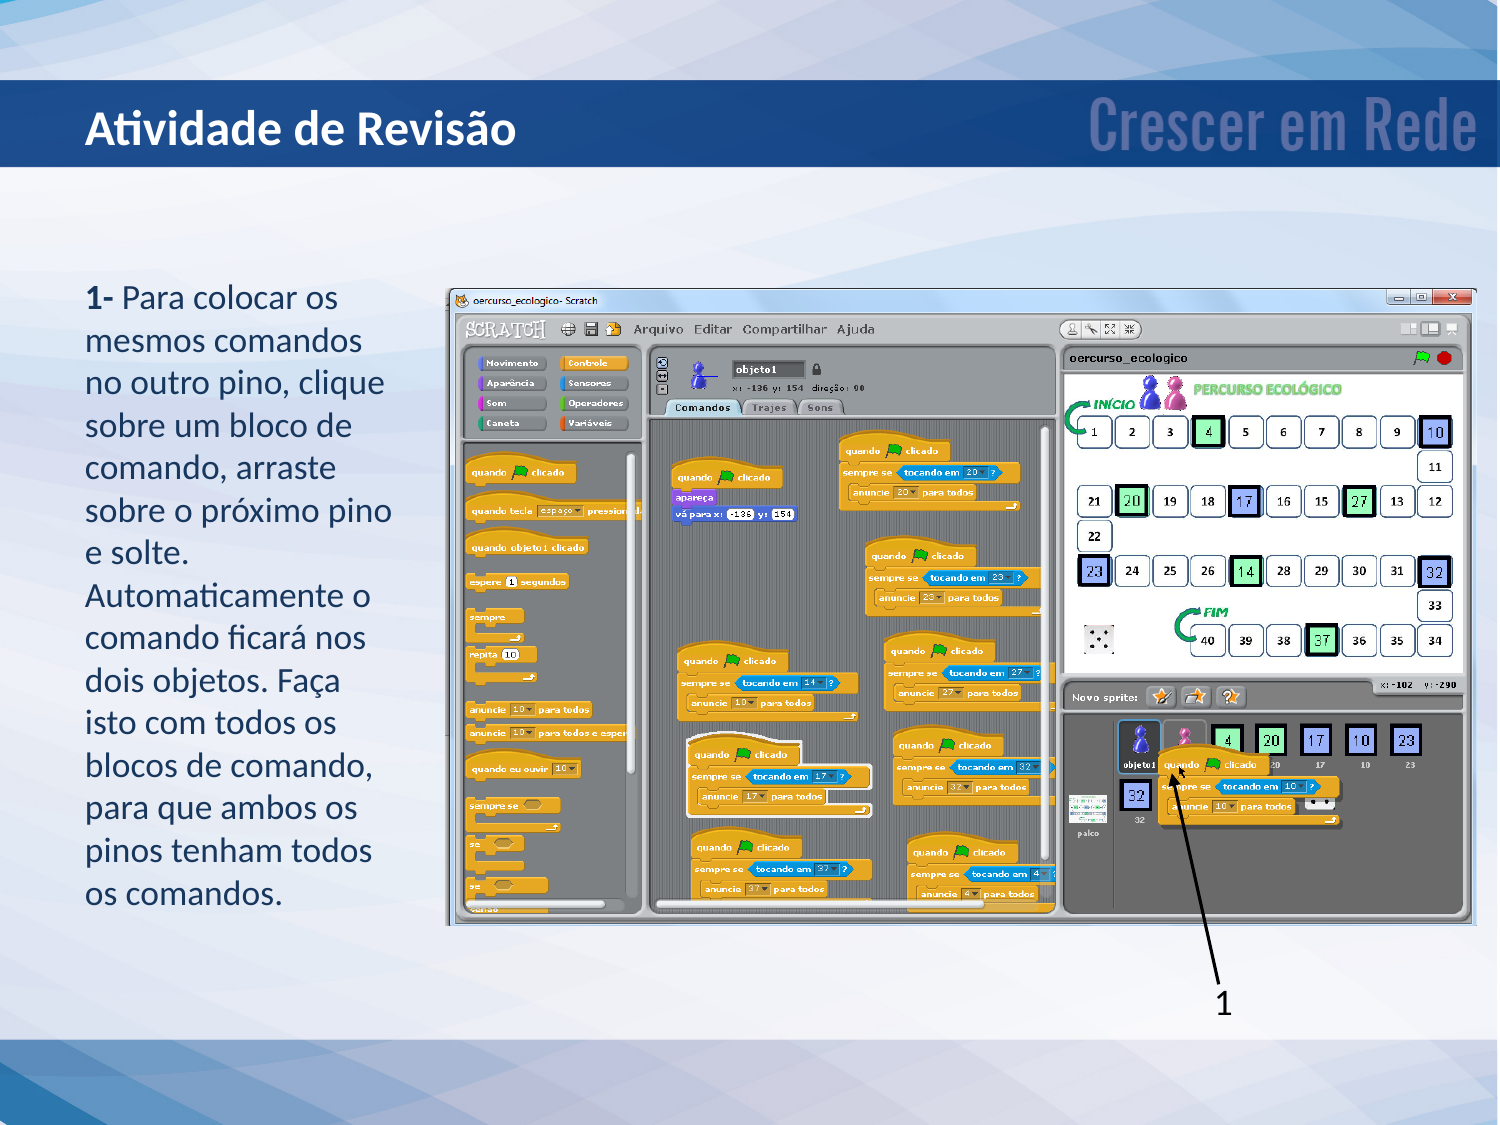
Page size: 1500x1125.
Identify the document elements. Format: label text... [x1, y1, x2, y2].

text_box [1089, 855, 1301, 903]
text_box 1- Para colocar os mesmos comandos no outro pino, clique sobre um bloco de comando, arraste sobre o próximo pino e solte. Automaticamente o comando ficará nos dois objetos. Faça isto com todos os blocos de comando, para que ambos os pinos tenham todos os comandos. [70, 266, 411, 920]
picture [0, 0, 1500, 1125]
text_box Atividade de Revisão [70, 88, 1430, 163]
text_box 1 [1198, 970, 1278, 1031]
